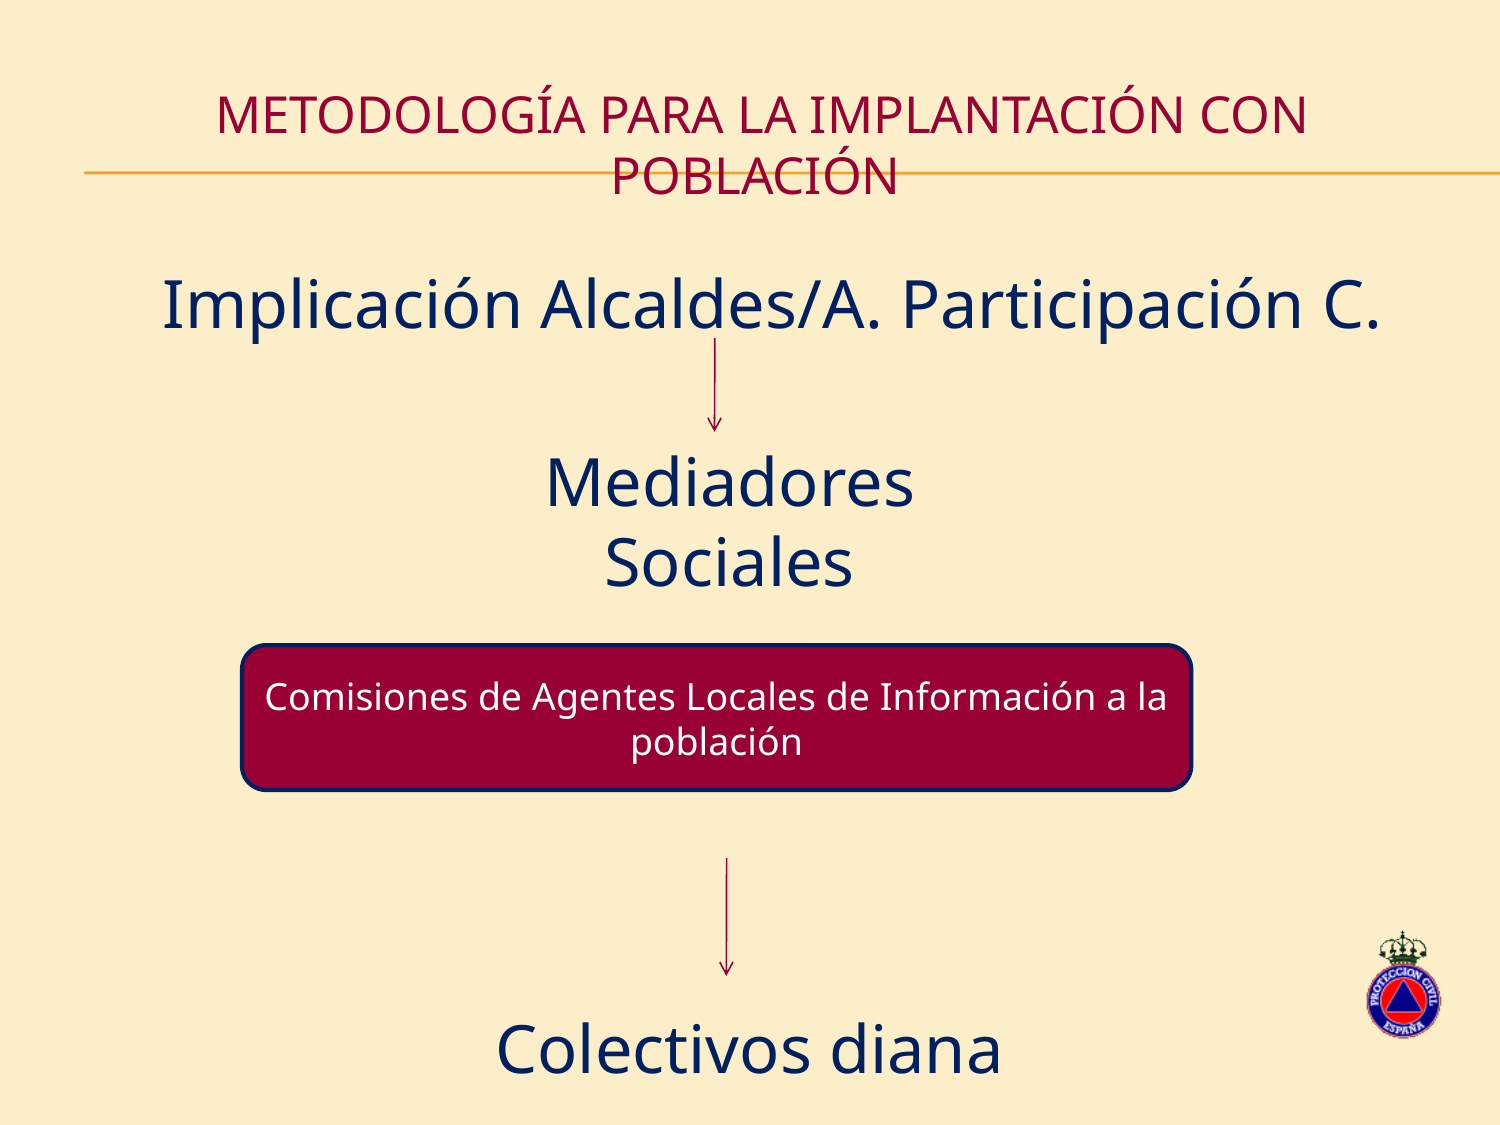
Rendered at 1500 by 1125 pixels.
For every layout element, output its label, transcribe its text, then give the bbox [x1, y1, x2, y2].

text_box Colectivos diana [348, 999, 1152, 1095]
picture [1363, 928, 1443, 1043]
title Metodología para la implantación con población [50, 75, 1475, 213]
list Implicación Alcaldes/A. Participación C. [50, 254, 1475, 998]
text_box Comisiones de Agentes Locales de Información a la población [239, 643, 1194, 793]
text_box Mediadores Sociales [430, 432, 1029, 608]
